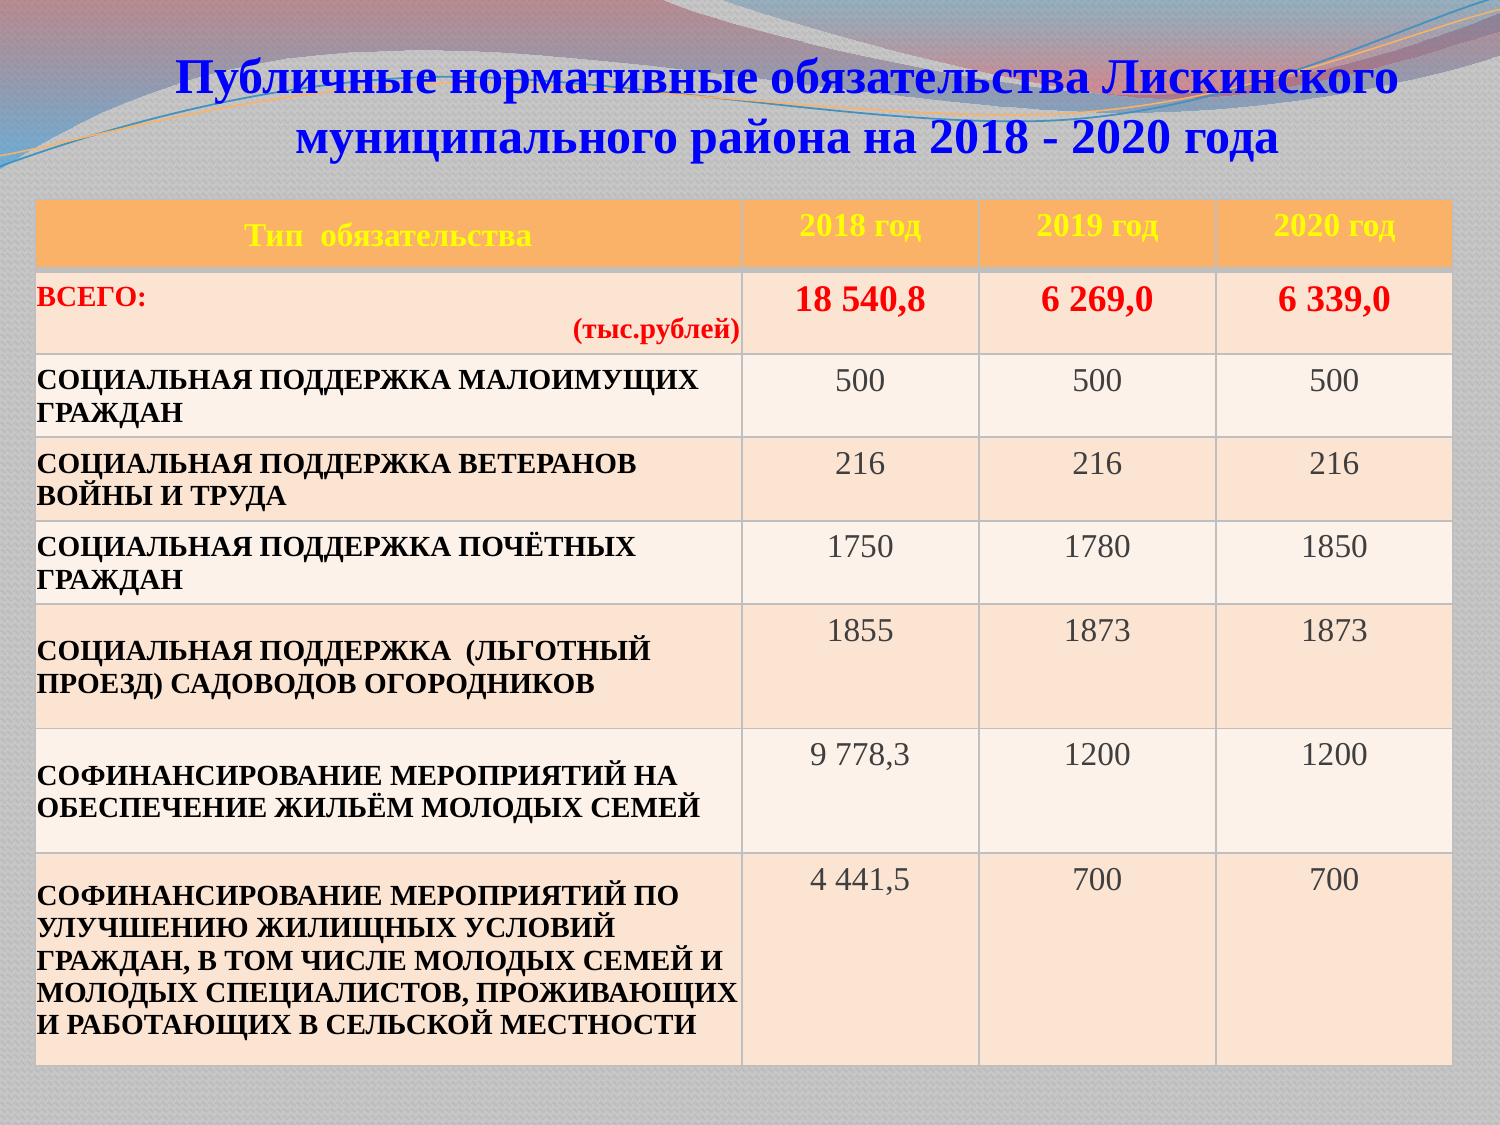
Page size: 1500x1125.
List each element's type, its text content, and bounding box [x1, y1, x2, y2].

table_cell 1750 [743, 522, 978, 603]
table_cell 216 [743, 438, 978, 520]
table_header 2020 год [1217, 200, 1452, 267]
table_cell 216 [1217, 438, 1452, 520]
table_cell 1200 [1217, 729, 1452, 852]
table_cell СОЦИАЛЬНАЯ ПОДДЕРЖКА МАЛОИМУЩИХ ГРАЖДАН [36, 355, 741, 436]
table_cell 1855 [743, 605, 978, 728]
table_cell 9 778,3 [743, 729, 978, 852]
table_cell 1200 [980, 729, 1215, 852]
table_cell 1850 [1217, 522, 1452, 603]
table_cell 700 [980, 854, 1215, 1065]
table_cell 500 [743, 355, 978, 436]
table_cell 4 441,5 [743, 854, 978, 1065]
title Публичные нормативные обязательства Лискинского муниципального района на 2018 - 2020 года [75, 35, 1500, 164]
table_cell СОЦИАЛЬНАЯ ПОДДЕРЖКА ВЕТЕРАНОВ ВОЙНЫ И ТРУДА [36, 438, 741, 520]
table_cell СОЦИАЛЬНАЯ ПОДДЕРЖКА ПОЧЁТНЫХ ГРАЖДАН [36, 522, 741, 603]
table_cell 216 [980, 438, 1215, 520]
table_cell СОФИНАНСИРОВАНИЕ МЕРОПРИЯТИЙ НА ОБЕСПЕЧЕНИЕ ЖИЛЬЁМ МОЛОДЫХ СЕМЕЙ [36, 729, 741, 852]
table_cell 500 [1217, 355, 1452, 436]
table_cell 1780 [980, 522, 1215, 603]
table_cell 1873 [1217, 605, 1452, 728]
table_cell 500 [980, 355, 1215, 436]
table_cell 6 269,0 [980, 273, 1215, 353]
table_cell 700 [1217, 854, 1452, 1065]
table_cell 6 339,0 [1217, 273, 1452, 353]
table_cell 1873 [980, 605, 1215, 728]
table_cell ВСЕГО: (тыс.рублей) [36, 273, 741, 353]
table_header 2019 год [980, 200, 1215, 267]
table_header Тип обязательства [36, 200, 741, 267]
table_cell СОЦИАЛЬНАЯ ПОДДЕРЖКА (ЛЬГОТНЫЙ ПРОЕЗД) САДОВОДОВ ОГОРОДНИКОВ [36, 605, 741, 728]
table_cell СОФИНАНСИРОВАНИЕ МЕРОПРИЯТИЙ ПО УЛУЧШЕНИЮ ЖИЛИЩНЫХ УСЛОВИЙ ГРАЖДАН, В ТОМ ЧИСЛЕ МОЛОДЫХ СЕМЕЙ И МОЛОДЫХ СПЕЦИАЛИСТОВ, ПРОЖИВАЮЩИХ И РАБОТАЮЩИХ В СЕЛЬСКОЙ МЕСТНОСТИ [36, 854, 741, 1065]
table_cell 18 540,8 [743, 273, 978, 353]
table_header 2018 год [743, 200, 978, 267]
